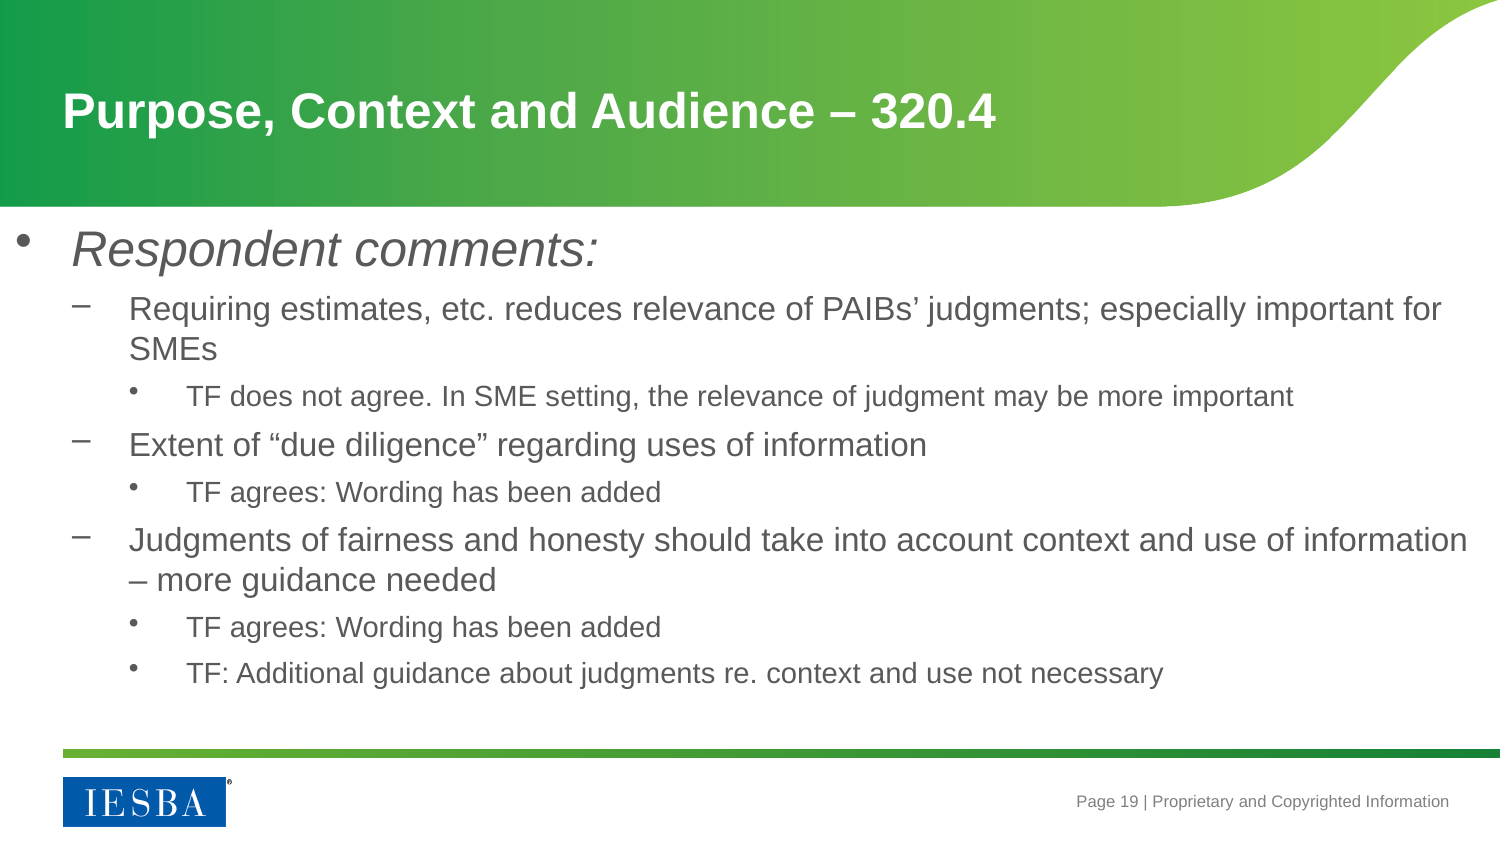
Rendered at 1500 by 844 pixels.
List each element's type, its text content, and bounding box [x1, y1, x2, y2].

title Purpose, Context and Audience – 320.4 [62, 75, 1300, 142]
list Respondent comments: Requiring estimates, etc. reduces relevance of PAIBs’ judgments; especially important for SMEs TF does not agree. In SME setting, the relevance of judgment may be more important Extent of “due diligence” regarding uses of information TF agrees: Wording has been added Judgments of fairness and honesty should take into account context and use of information – more guidance needed TF agrees: Wording has been added TF: Additional guidance about judgments re. context and use not necessary [0, 209, 1500, 747]
picture [63, 777, 232, 827]
picture [0, 0, 1500, 207]
